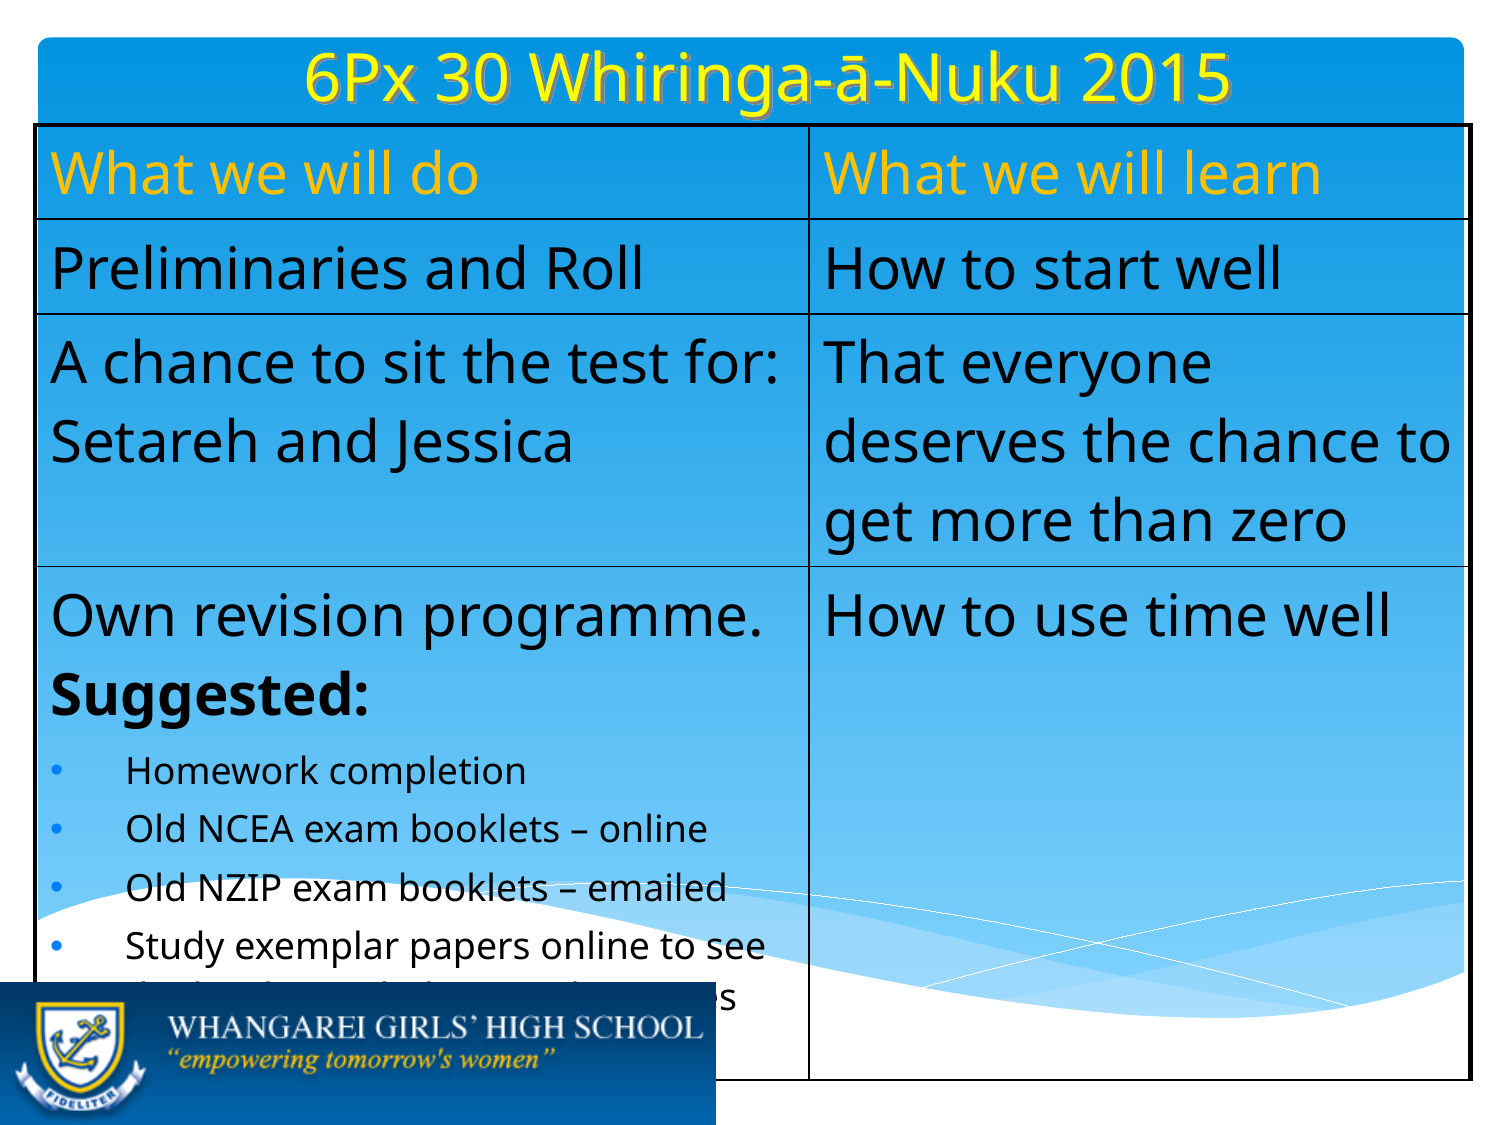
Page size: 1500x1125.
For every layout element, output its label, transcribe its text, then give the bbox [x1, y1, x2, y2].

text_box 6Px 30 Whiringa-ā-Nuku 2015 [162, 24, 1375, 123]
table_cell Preliminaries and Roll [37, 220, 808, 313]
table_cell Own revision programme. Suggested: Homework completion Old NCEA exam booklets – online Old NZIP exam booklets – emailed Study exemplar papers online to see the levels needed to get the scores desired [37, 567, 808, 1079]
table_cell How to use time well [810, 567, 1468, 1079]
table_cell A chance to sit the test for: Setareh and Jessica [37, 315, 808, 566]
picture [0, 982, 716, 1125]
table_header What we will learn [810, 127, 1468, 218]
table_header What we will do [37, 127, 808, 218]
table_cell How to start well [810, 220, 1468, 313]
table_cell That everyone deserves the chance to get more than zero [810, 315, 1468, 566]
